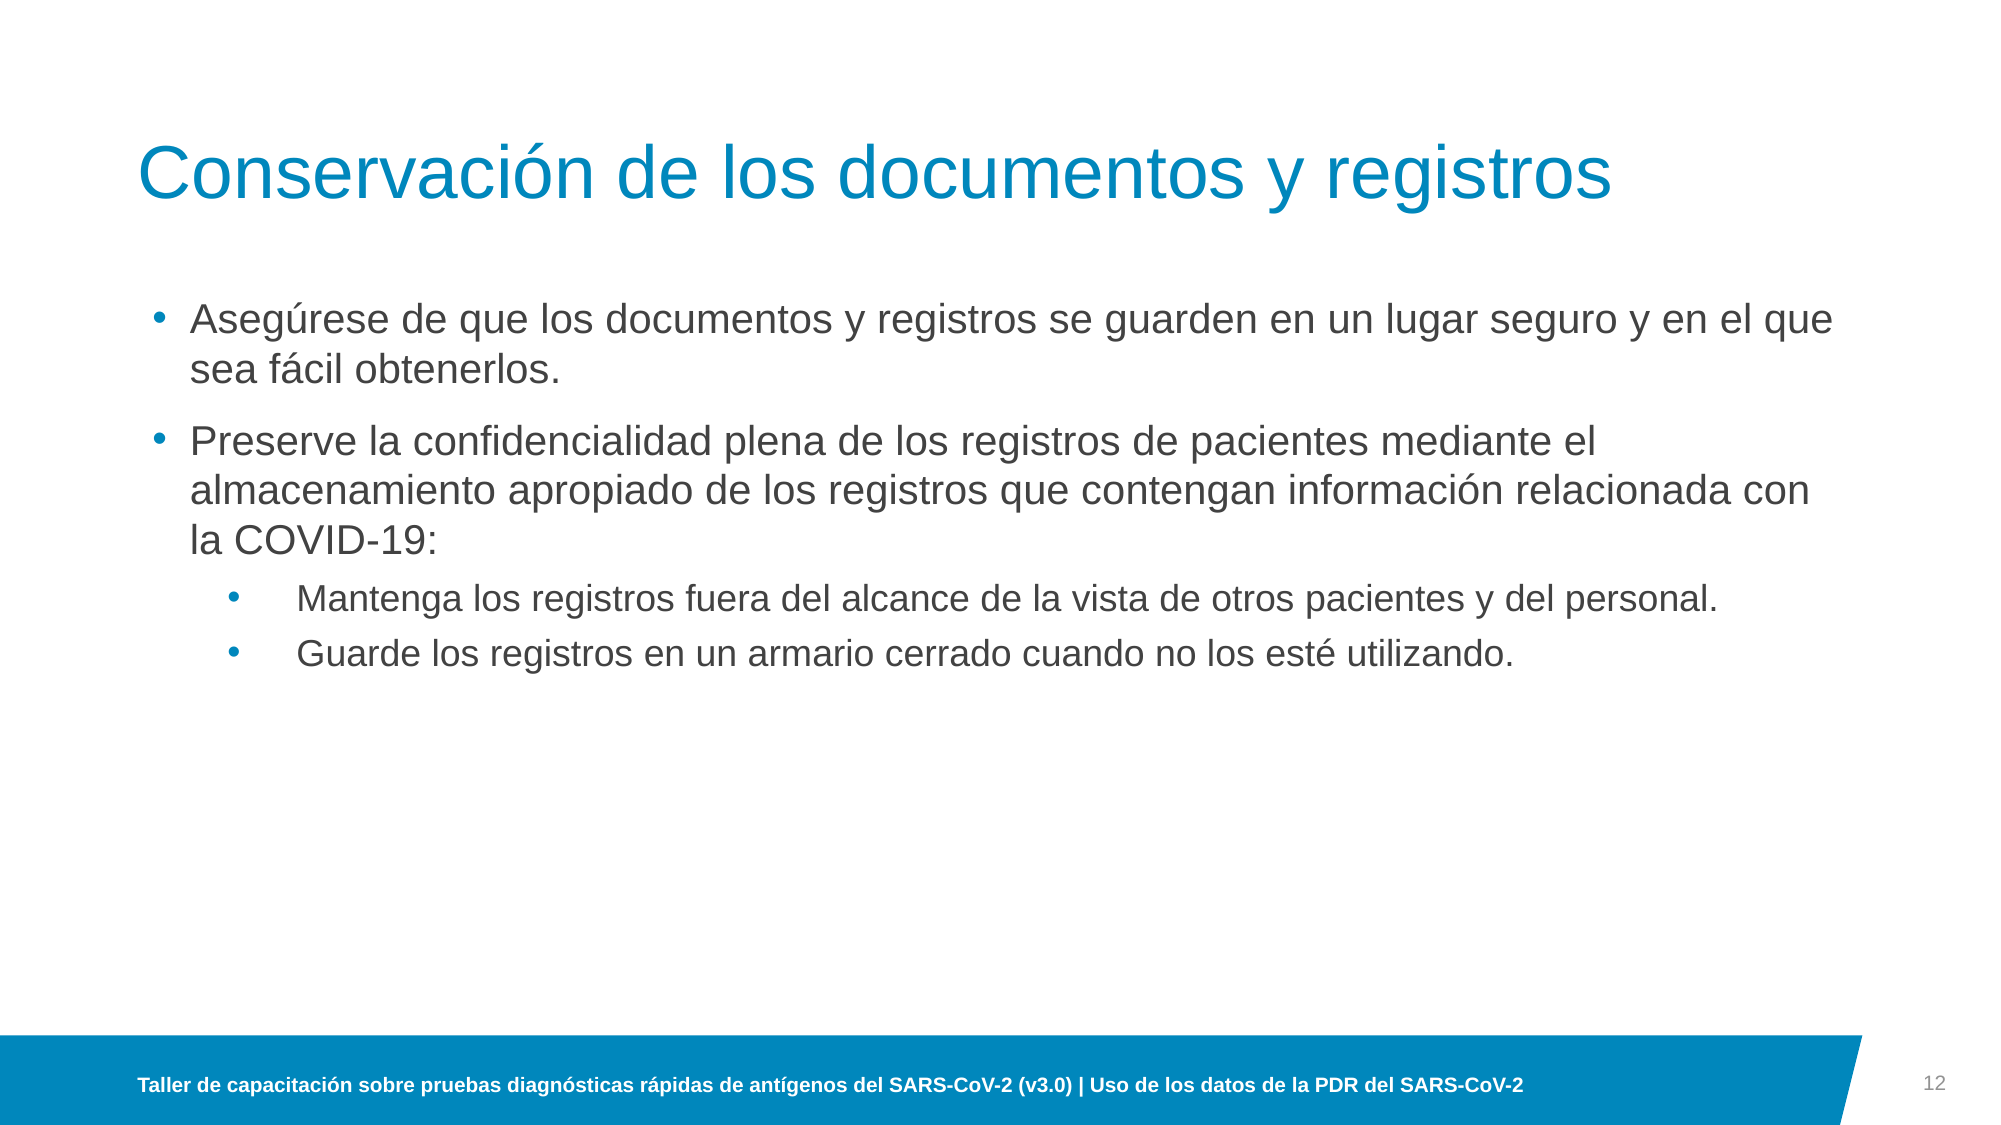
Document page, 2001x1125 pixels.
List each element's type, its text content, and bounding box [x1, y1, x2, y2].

list Asegúrese de que los documentos y registros se guarden en un lugar seguro y en el que sea fácil obtenerlos. Preserve la confidencialidad plena de los registros de pacientes mediante el almacenamiento apropiado de los registros que contengan información relacionada con la COVID-19: Mantenga los registros fuera del alcance de la vista de otros pacientes y del personal. Guarde los registros en un armario cerrado cuando no los esté utilizando. [137, 284, 1863, 1014]
footer Taller de capacitación sobre pruebas diagnósticas rápidas de antígenos del SARS-CoV-2 (v3.0) | Uso de los datos de la PDR del SARS-CoV-2 [137, 1042, 1662, 1125]
slide_number 12 [1862, 1035, 1947, 1125]
title Conservación de los documentos y registros [137, 59, 1863, 215]
